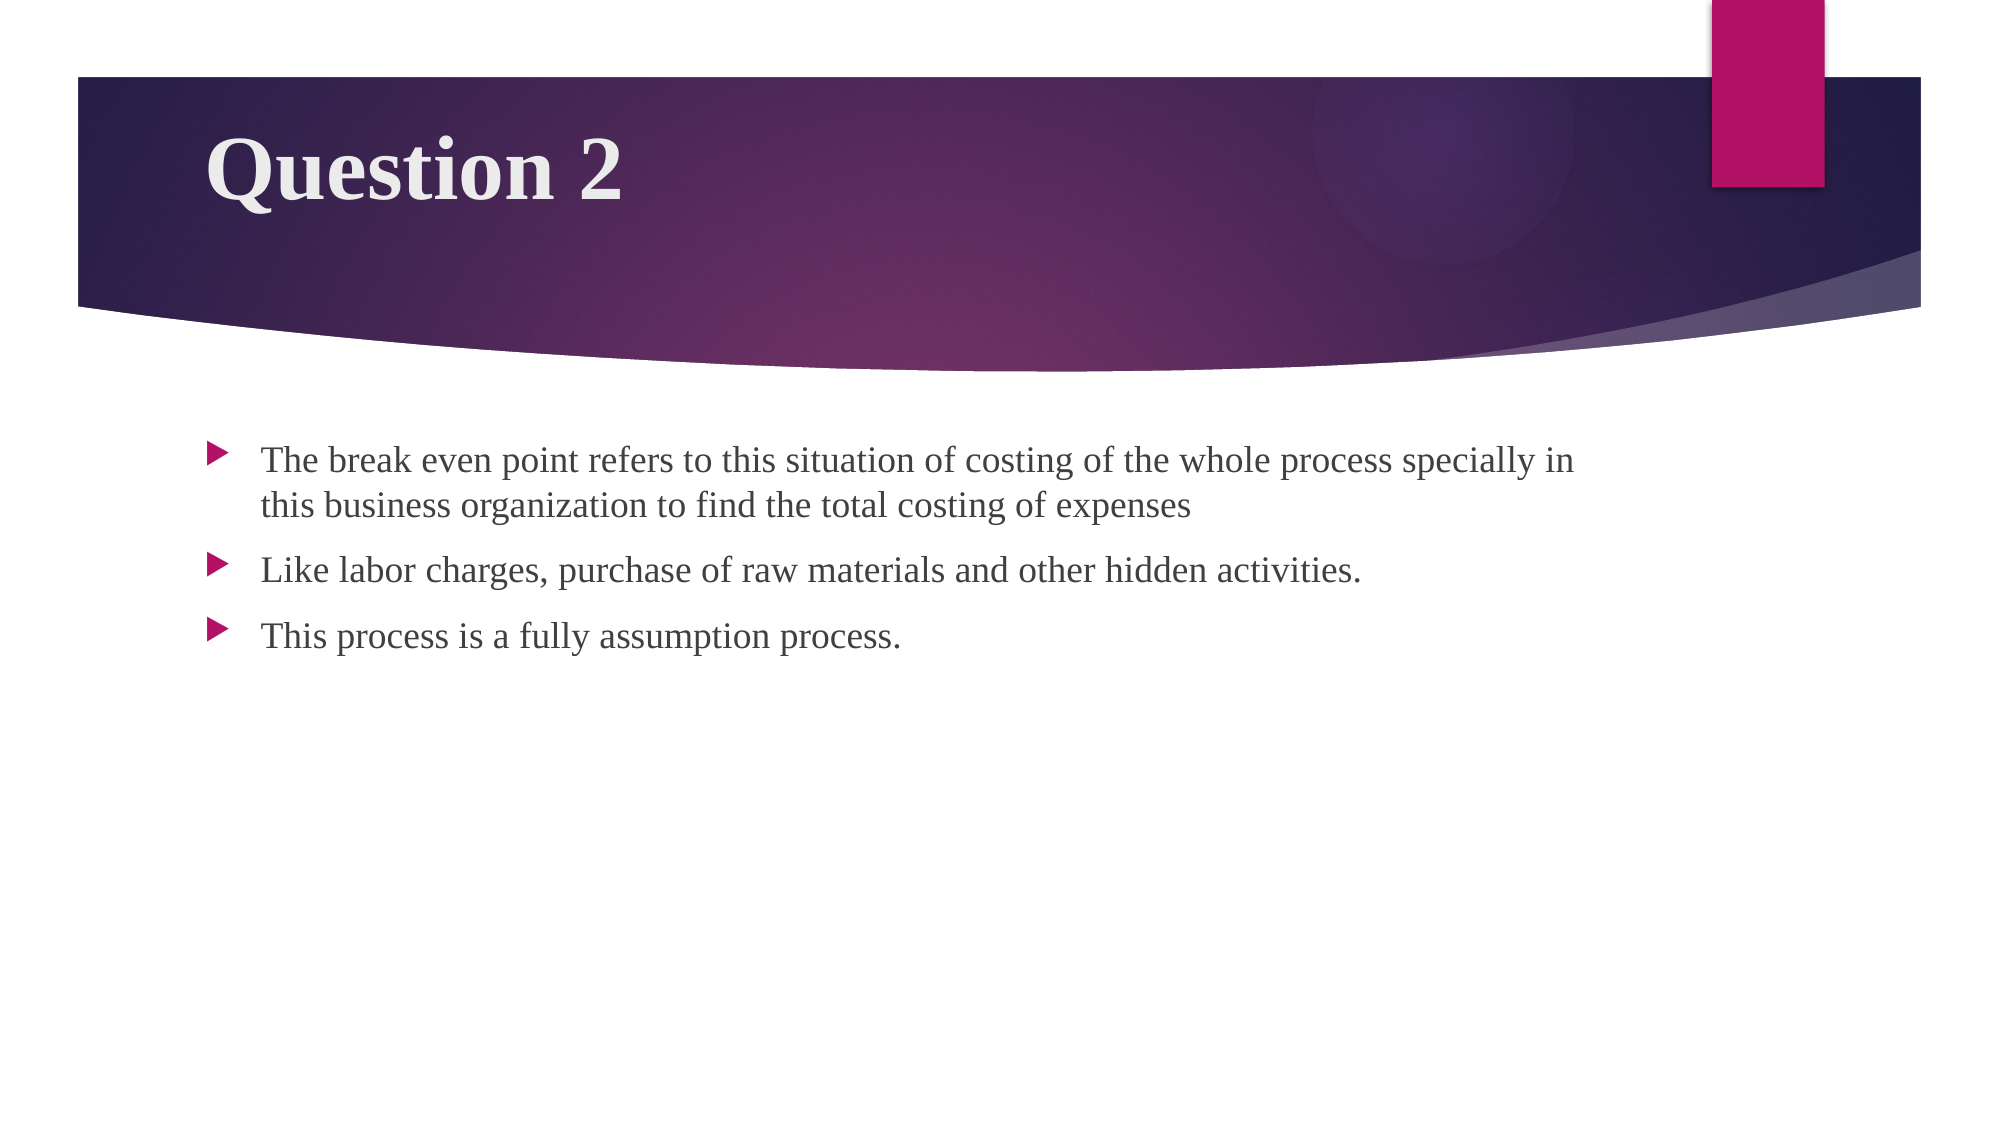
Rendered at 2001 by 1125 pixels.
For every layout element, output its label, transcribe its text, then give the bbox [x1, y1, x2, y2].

title Question 2 [189, 159, 1627, 276]
list The break even point refers to this situation of costing of the whole process specially in this business organization to find the total costing of expenses Like labor charges, purchase of raw materials and other hidden activities. This process is a fully assumption process. [189, 427, 1638, 988]
